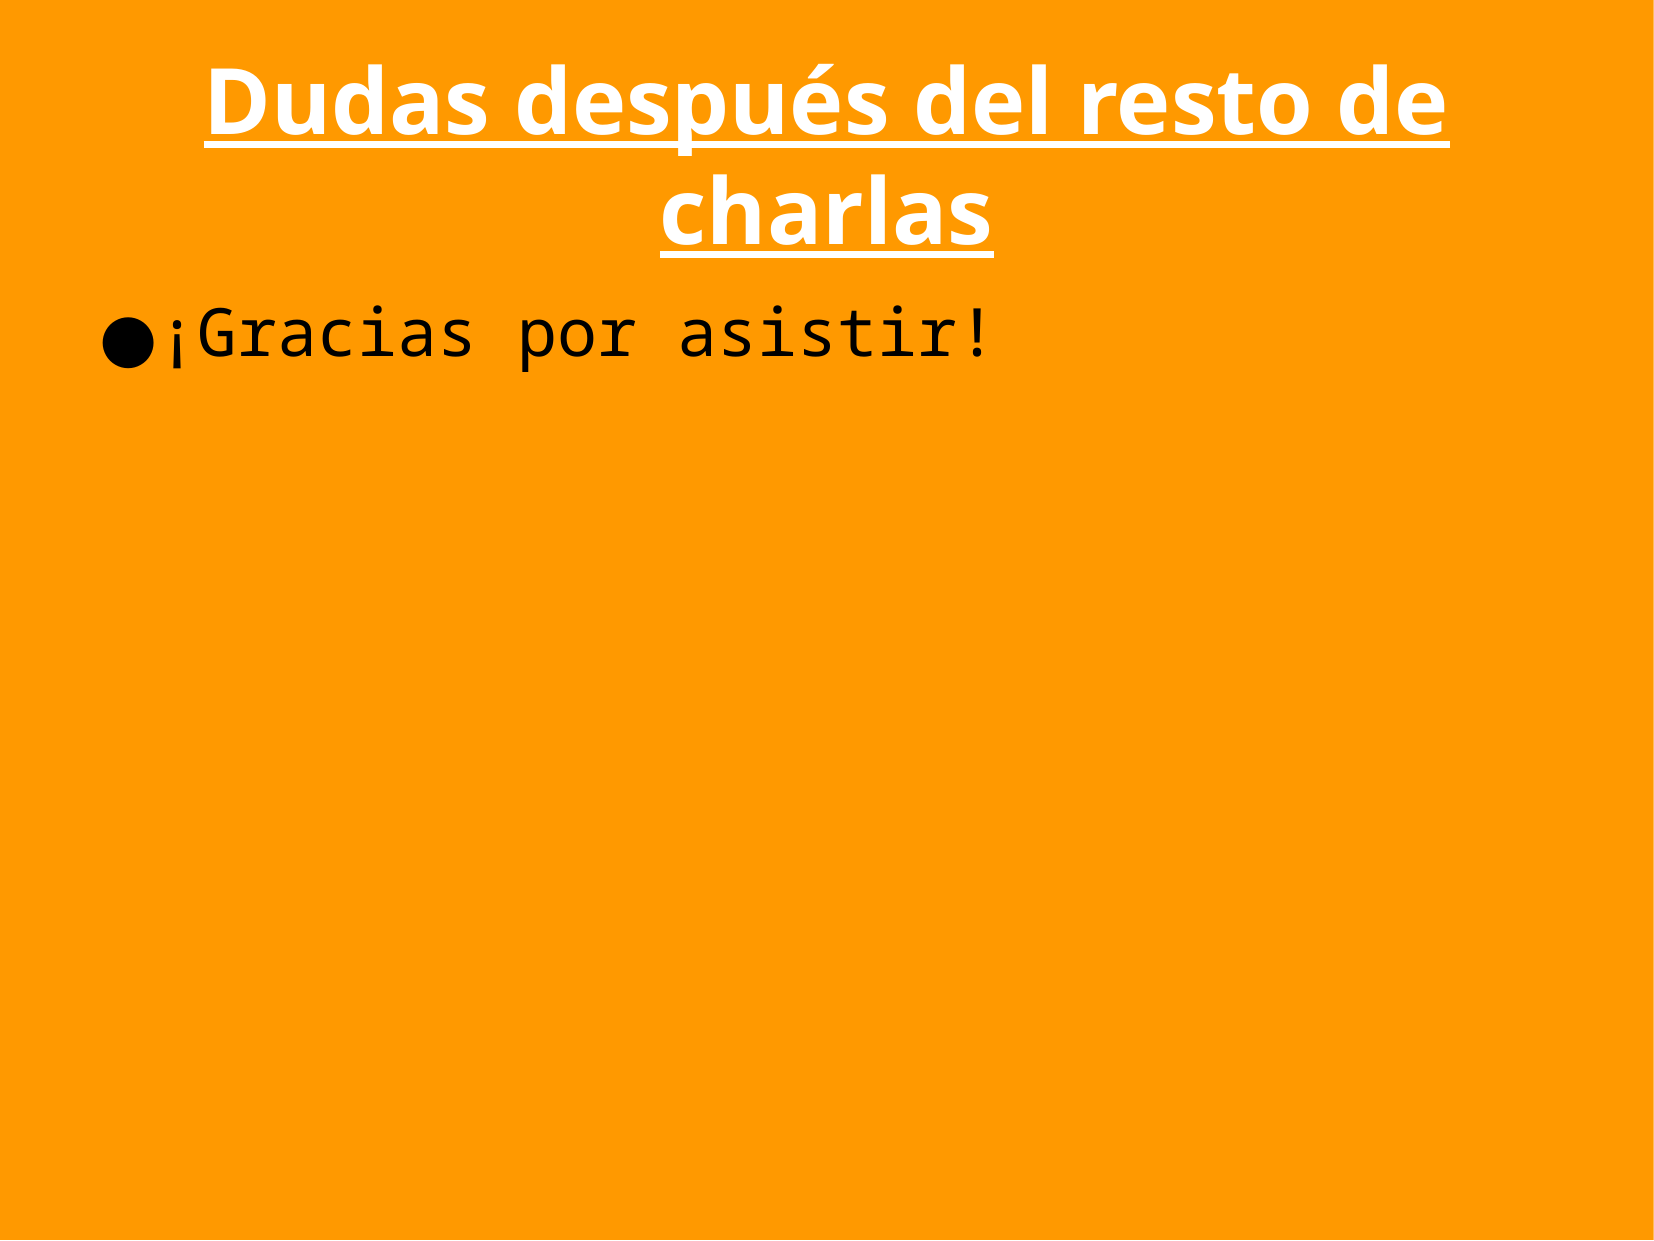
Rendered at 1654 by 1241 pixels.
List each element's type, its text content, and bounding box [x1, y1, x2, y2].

text_box Dudas después del resto de charlas [82, 49, 1571, 257]
text_box ¡Gracias por asistir! [82, 290, 1571, 1010]
